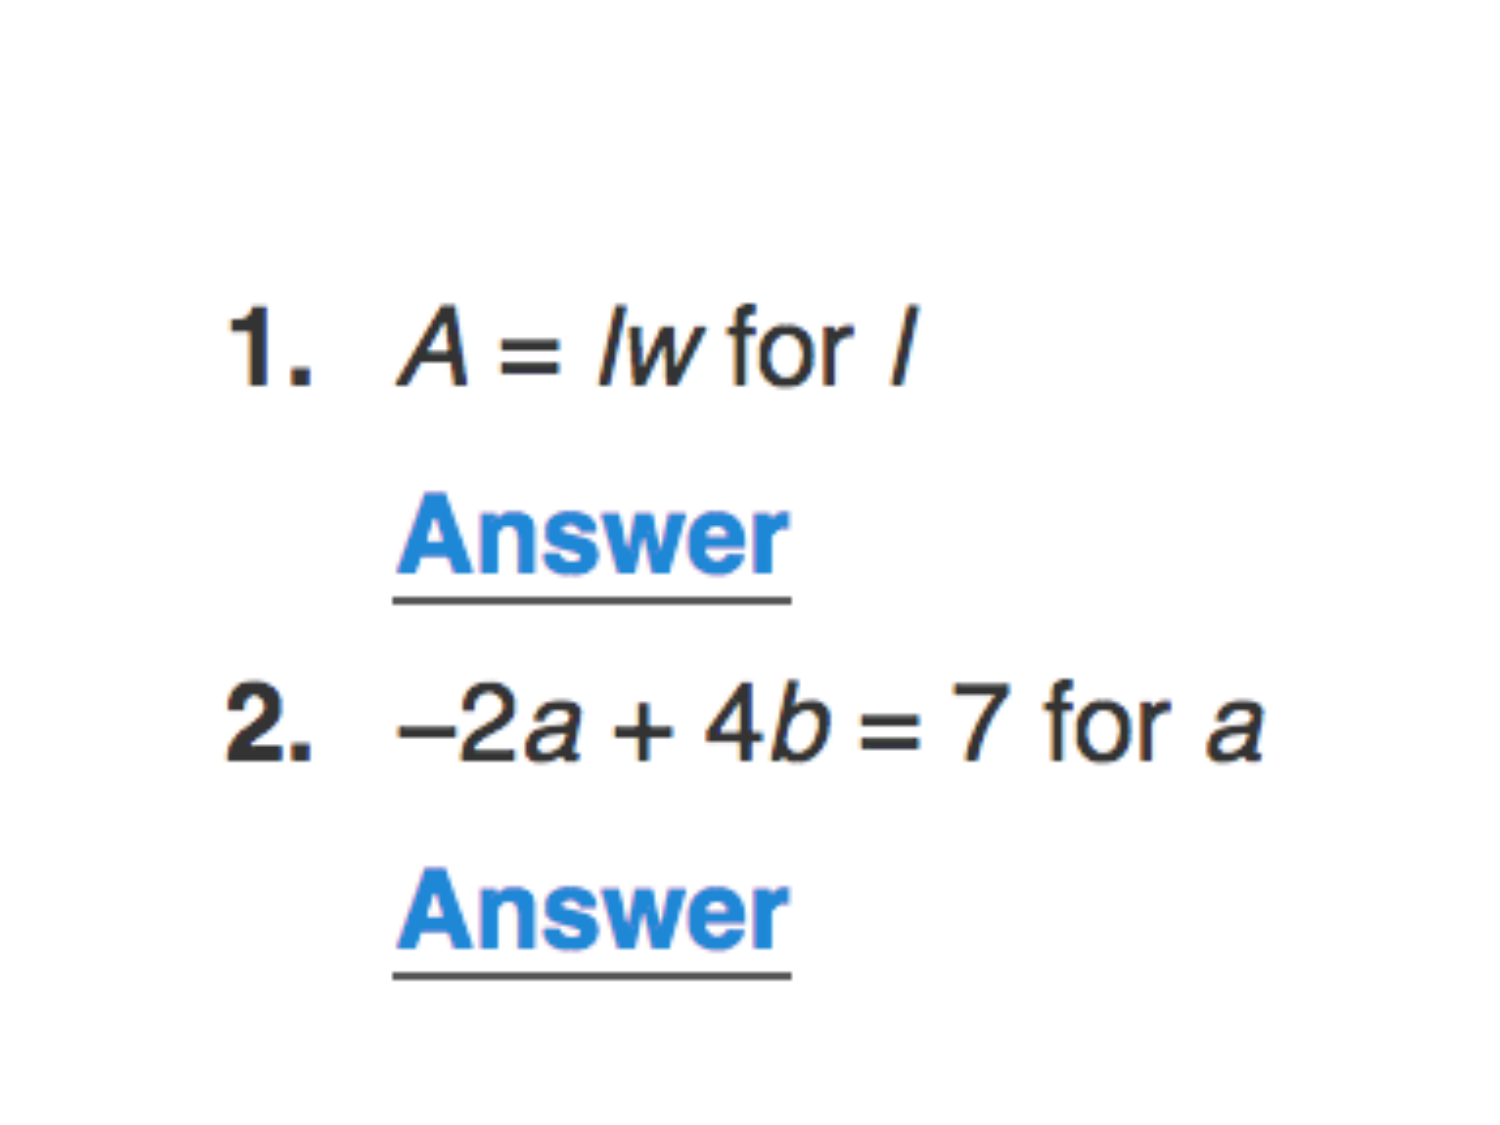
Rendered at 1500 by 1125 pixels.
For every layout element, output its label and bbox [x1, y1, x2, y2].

list [74, 262, 1426, 1006]
